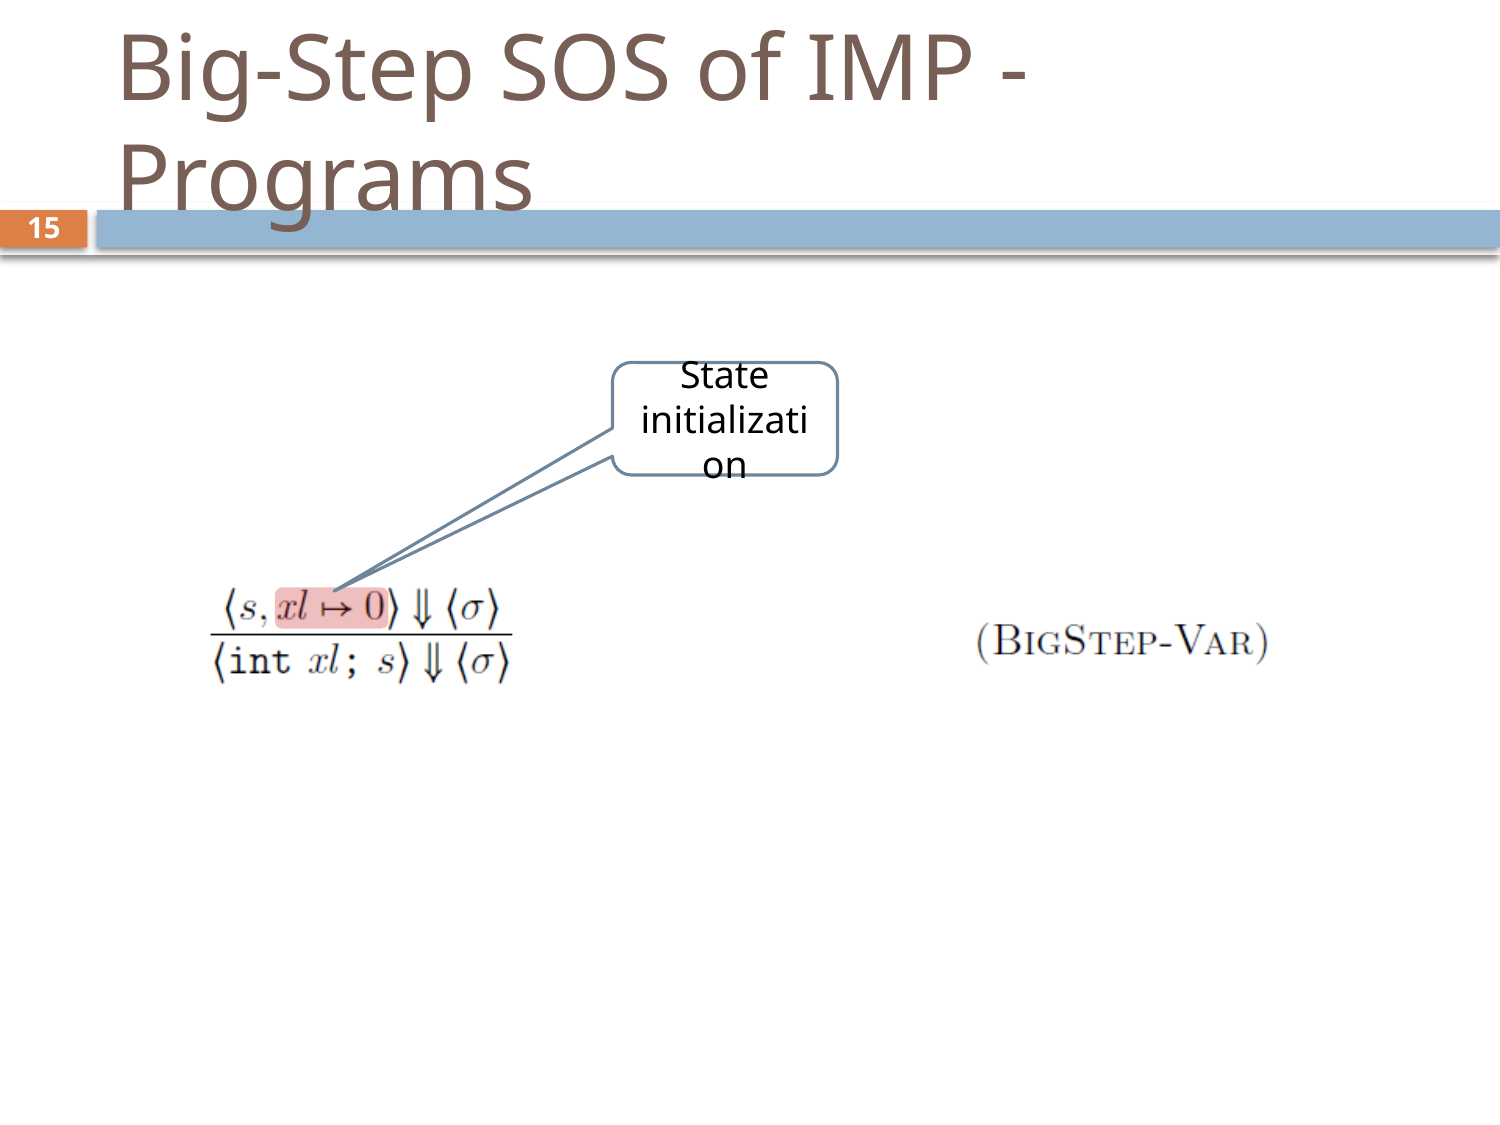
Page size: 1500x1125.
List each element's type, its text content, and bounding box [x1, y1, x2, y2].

title Big-Step SOS of IMP - Programs [100, 37, 1438, 200]
picture [199, 574, 1287, 702]
slide_number 15 [0, 208, 88, 249]
text_box State initialization [361, 360, 840, 573]
